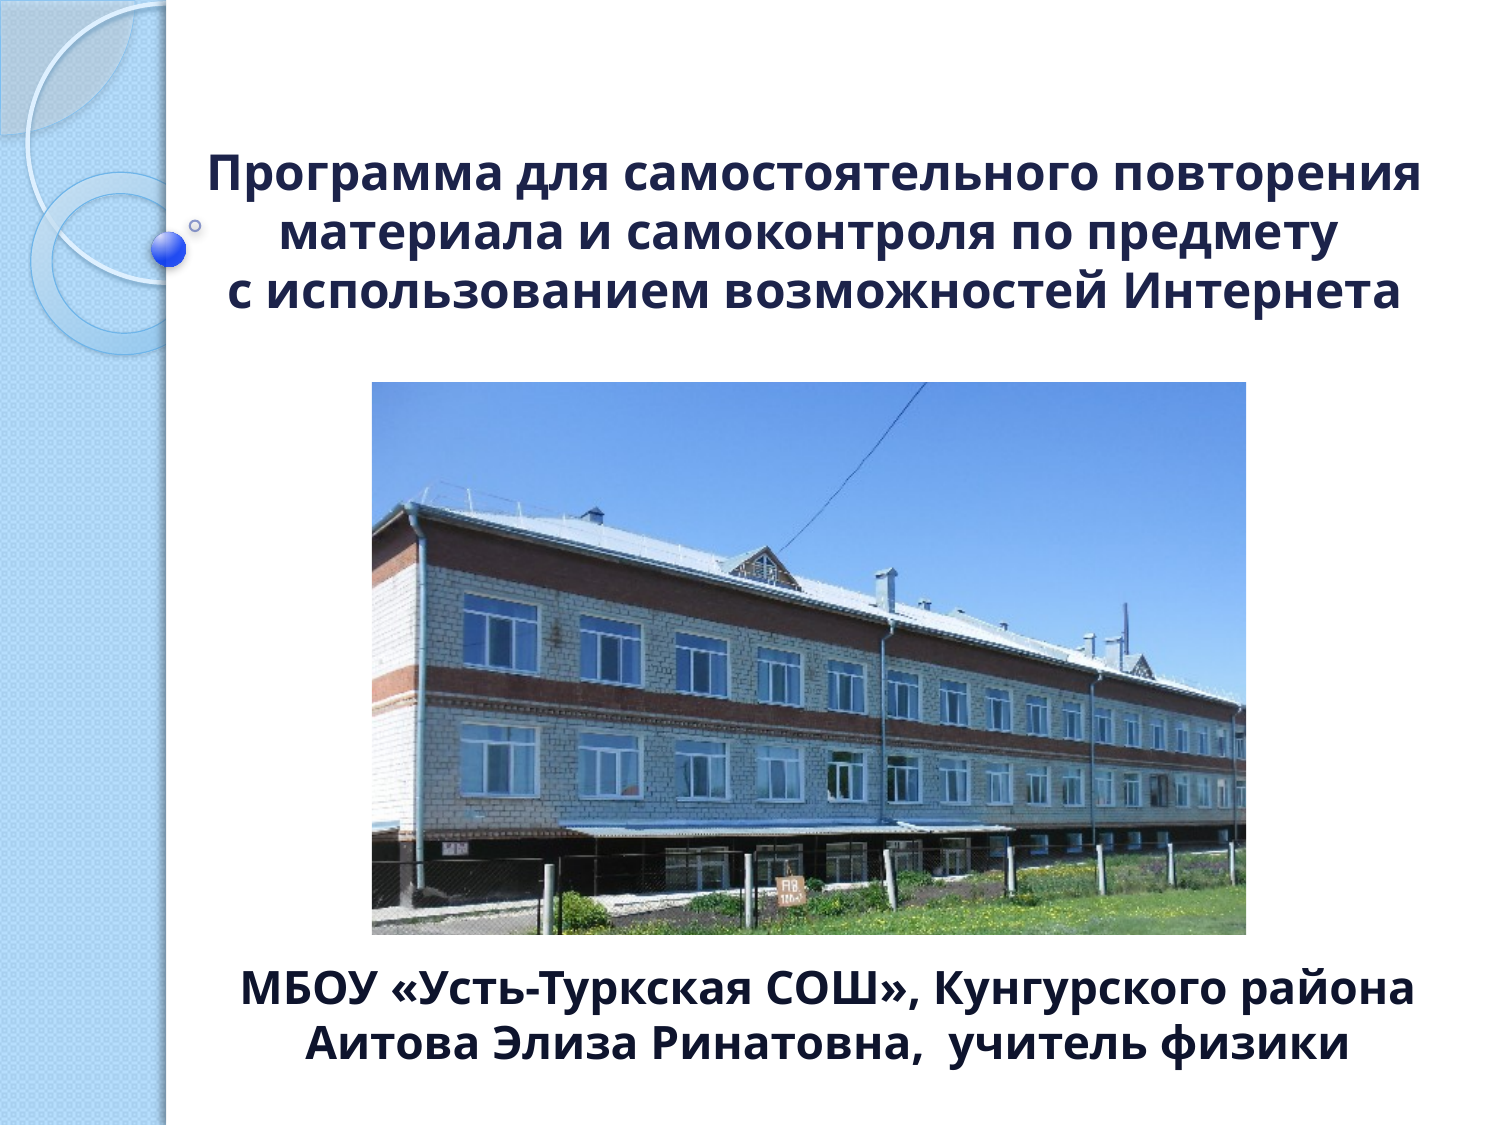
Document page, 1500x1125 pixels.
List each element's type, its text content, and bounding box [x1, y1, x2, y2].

picture [371, 381, 1247, 935]
title Программа для самостоятельного повторения материала и самоконтроля по предмету с использованием возможностей Интернета [171, 7, 1459, 327]
subtitle МБОУ «Усть-Туркская СОШ», Кунгурского района Аитова Элиза Ринатовна, учитель физики [218, 958, 1434, 1094]
